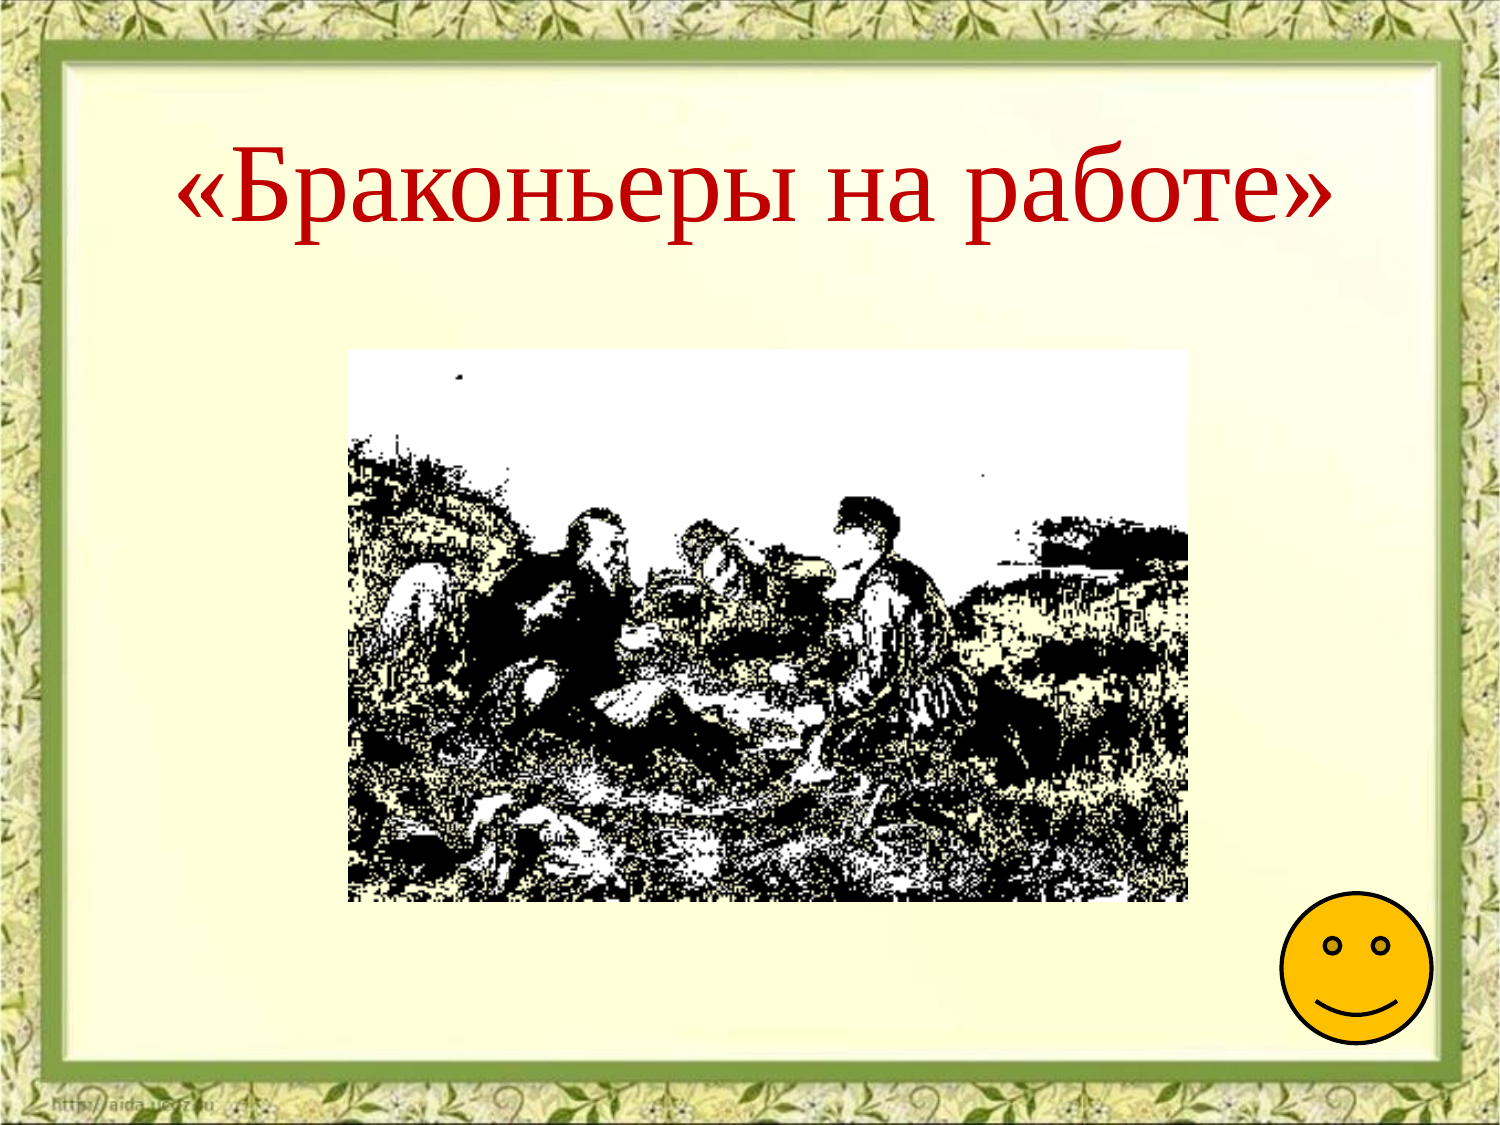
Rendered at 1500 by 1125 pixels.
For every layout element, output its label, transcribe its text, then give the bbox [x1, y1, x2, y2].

text_box «Браконьеры на работе» [100, 101, 1412, 252]
picture [0, 0, 1500, 1125]
text_box [1279, 891, 1434, 1046]
